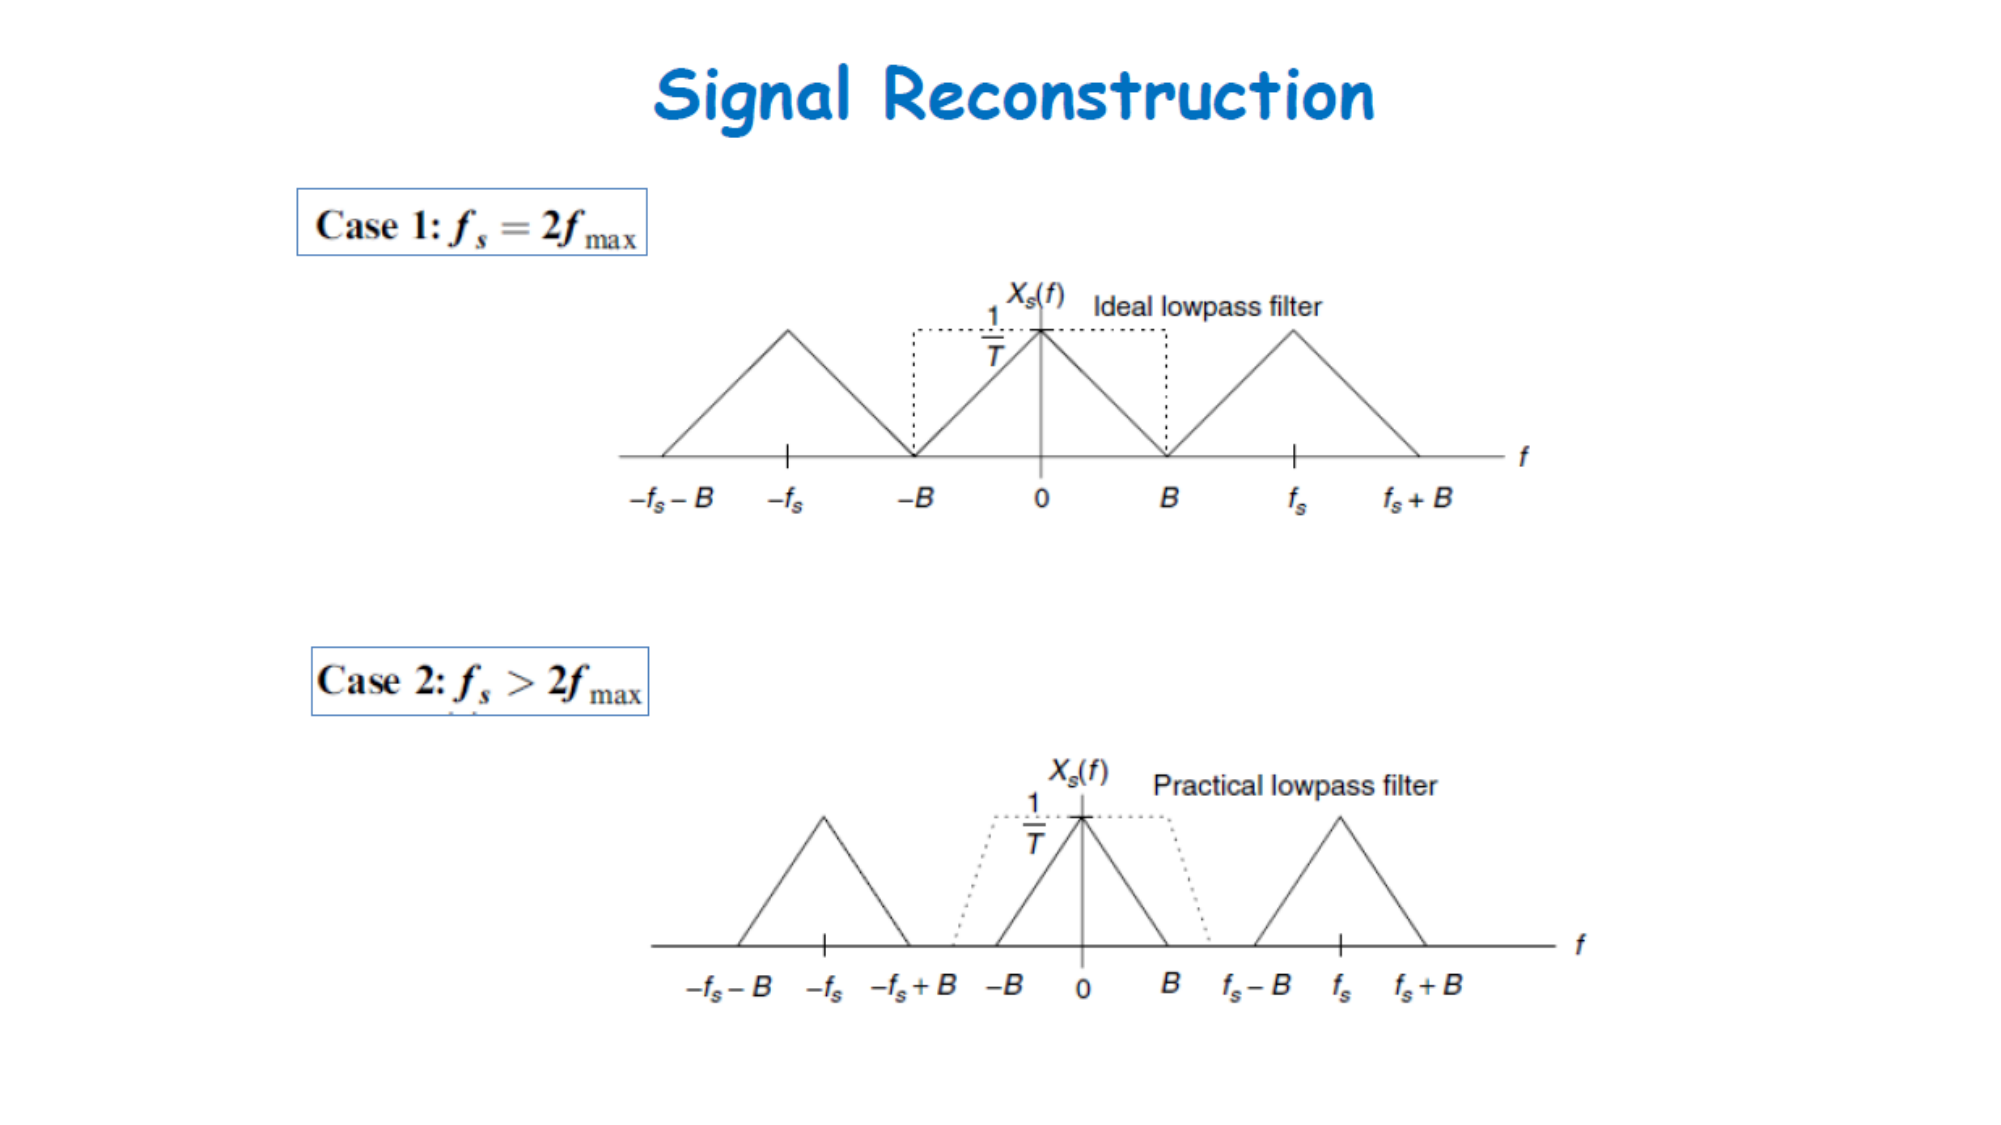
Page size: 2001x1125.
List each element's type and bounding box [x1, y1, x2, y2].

picture [291, 57, 1661, 1034]
